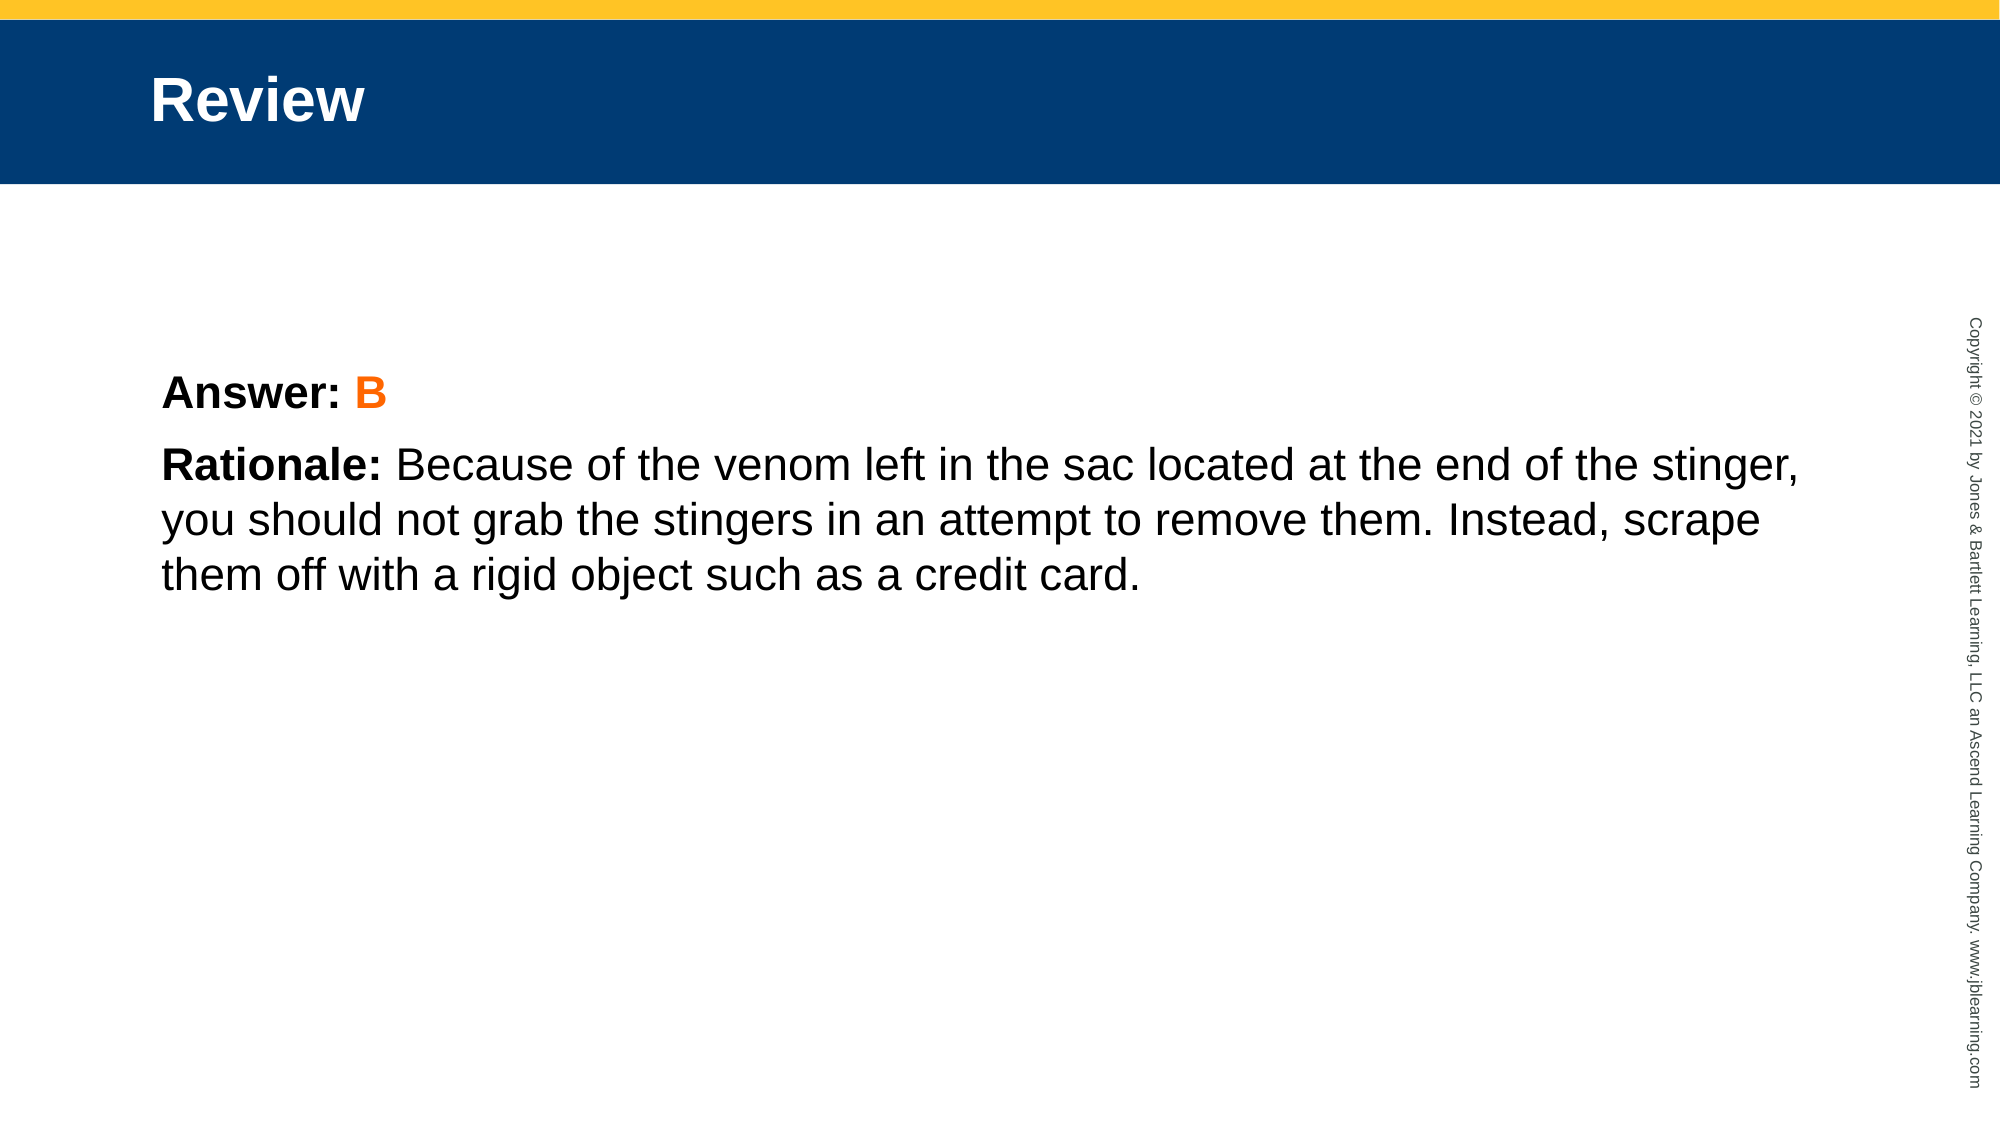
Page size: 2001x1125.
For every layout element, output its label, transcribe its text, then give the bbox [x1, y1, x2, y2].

list Answer: B Rationale: Because of the venom left in the sac located at the end of the stinger, you should not grab the stingers in an attempt to remove them. Instead, scrape them off with a rigid object such as a credit card. [146, 361, 1859, 1016]
title Review [0, 19, 2000, 185]
